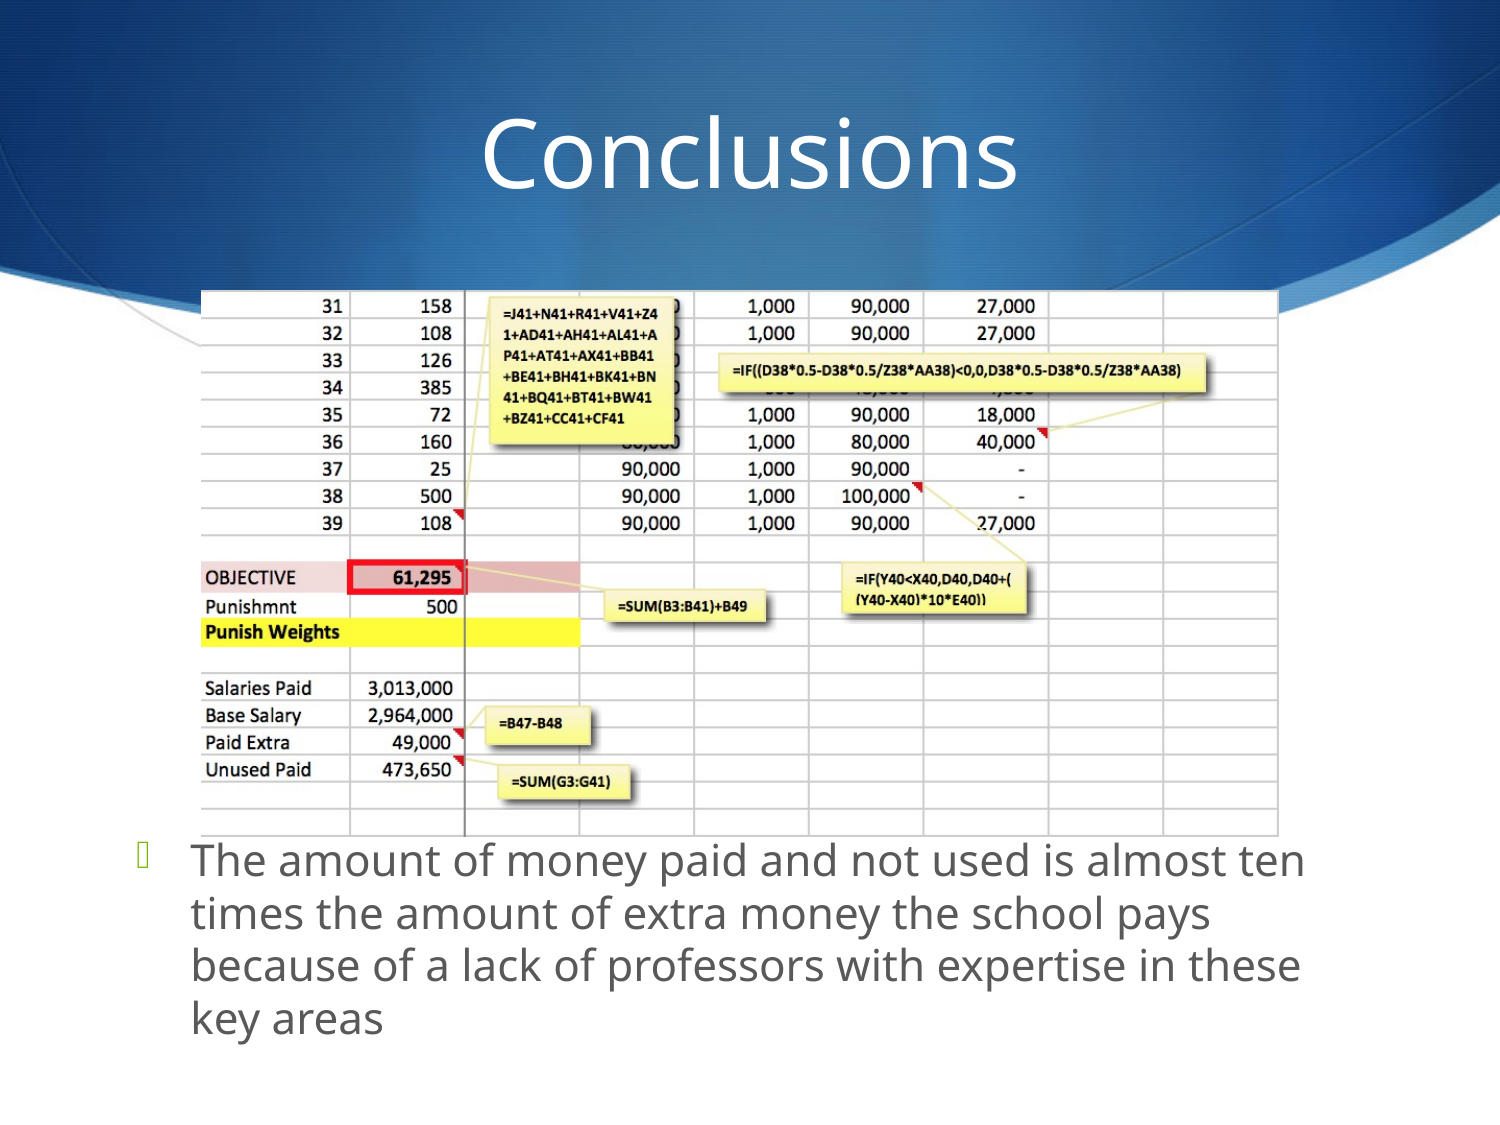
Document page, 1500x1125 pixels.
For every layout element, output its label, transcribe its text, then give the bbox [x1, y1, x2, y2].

list The amount of money paid and not used is almost ten times the amount of extra money the school pays because of a lack of professors with expertise in these key areas [121, 454, 1379, 1055]
picture [0, 0, 1500, 1125]
title Conclusions [75, 56, 1425, 245]
